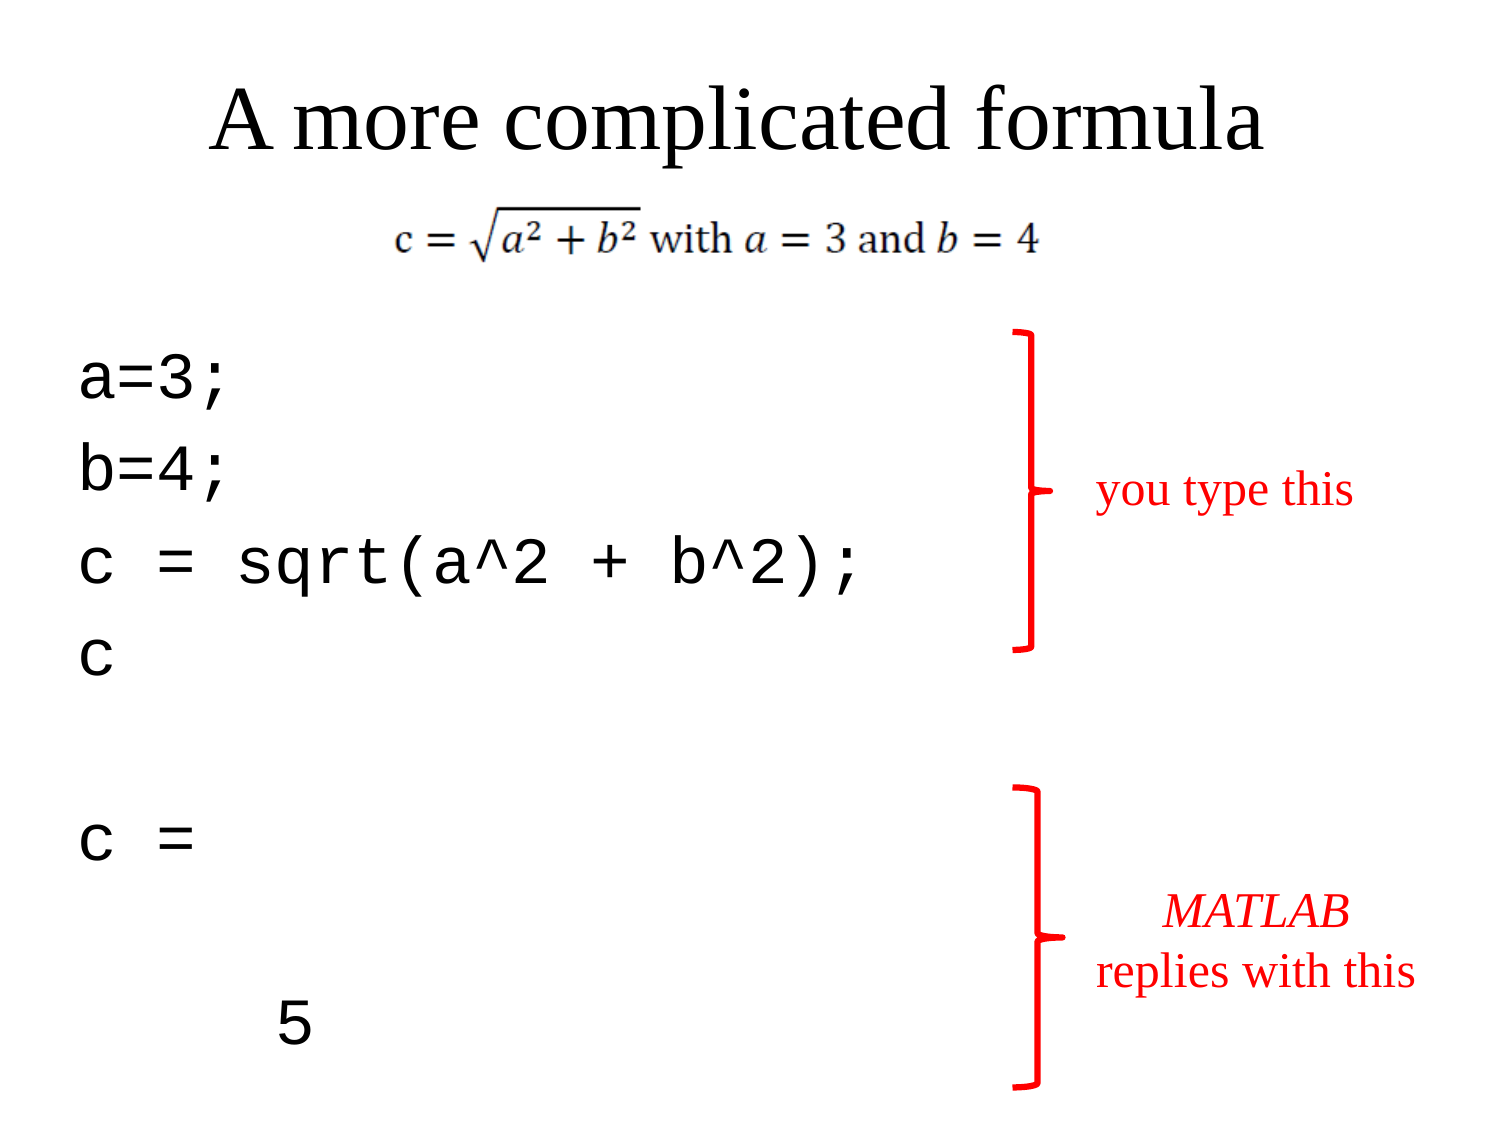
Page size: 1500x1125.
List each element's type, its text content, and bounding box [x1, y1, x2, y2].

title A more complicated formula [62, 0, 1413, 225]
text_box you type this [1037, 447, 1413, 523]
list a=3; b=4; c = sqrt(a^2 + b^2); c c = 5 [62, 324, 950, 1068]
text_box MATLAB replies with this [1074, 899, 1438, 975]
text_box [1012, 331, 1037, 651]
text_box [1012, 786, 1064, 1089]
picture [374, 187, 1063, 301]
